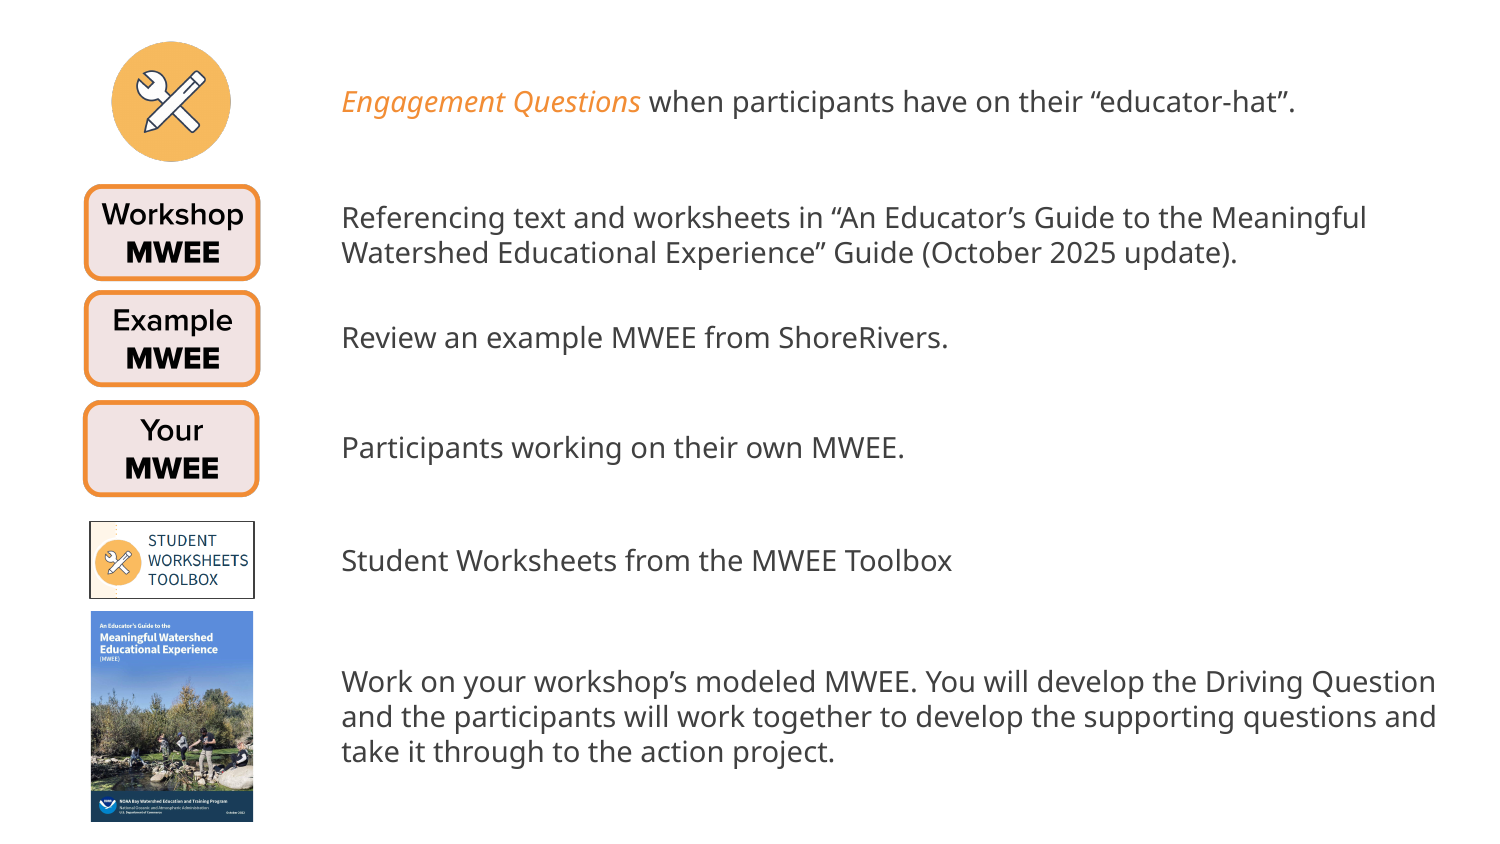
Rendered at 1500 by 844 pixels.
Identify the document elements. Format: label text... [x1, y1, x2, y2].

picture [77, 178, 267, 392]
picture [107, 38, 235, 165]
text_box Participants working on their own MWEE. [326, 413, 1458, 479]
text_box Referencing text and worksheets in “An Educator’s Guide to the Meaningful Watershed Educational Experience” Guide (October 2025 update). [326, 184, 1458, 284]
text_box Review an example MWEE from ShoreRivers. [326, 304, 1458, 369]
subtitle Engagement Questions when participants have on their “educator-hat”. [326, 68, 1367, 135]
picture [76, 395, 266, 502]
text_box Student Worksheets from the MWEE Toolbox [326, 527, 1458, 593]
picture [90, 611, 254, 822]
picture [90, 521, 254, 599]
text_box Work on your workshop’s modeled MWEE. You will develop the Driving Question and the participants will work together to develop the supporting questions and take it through to the action project. [326, 648, 1458, 784]
